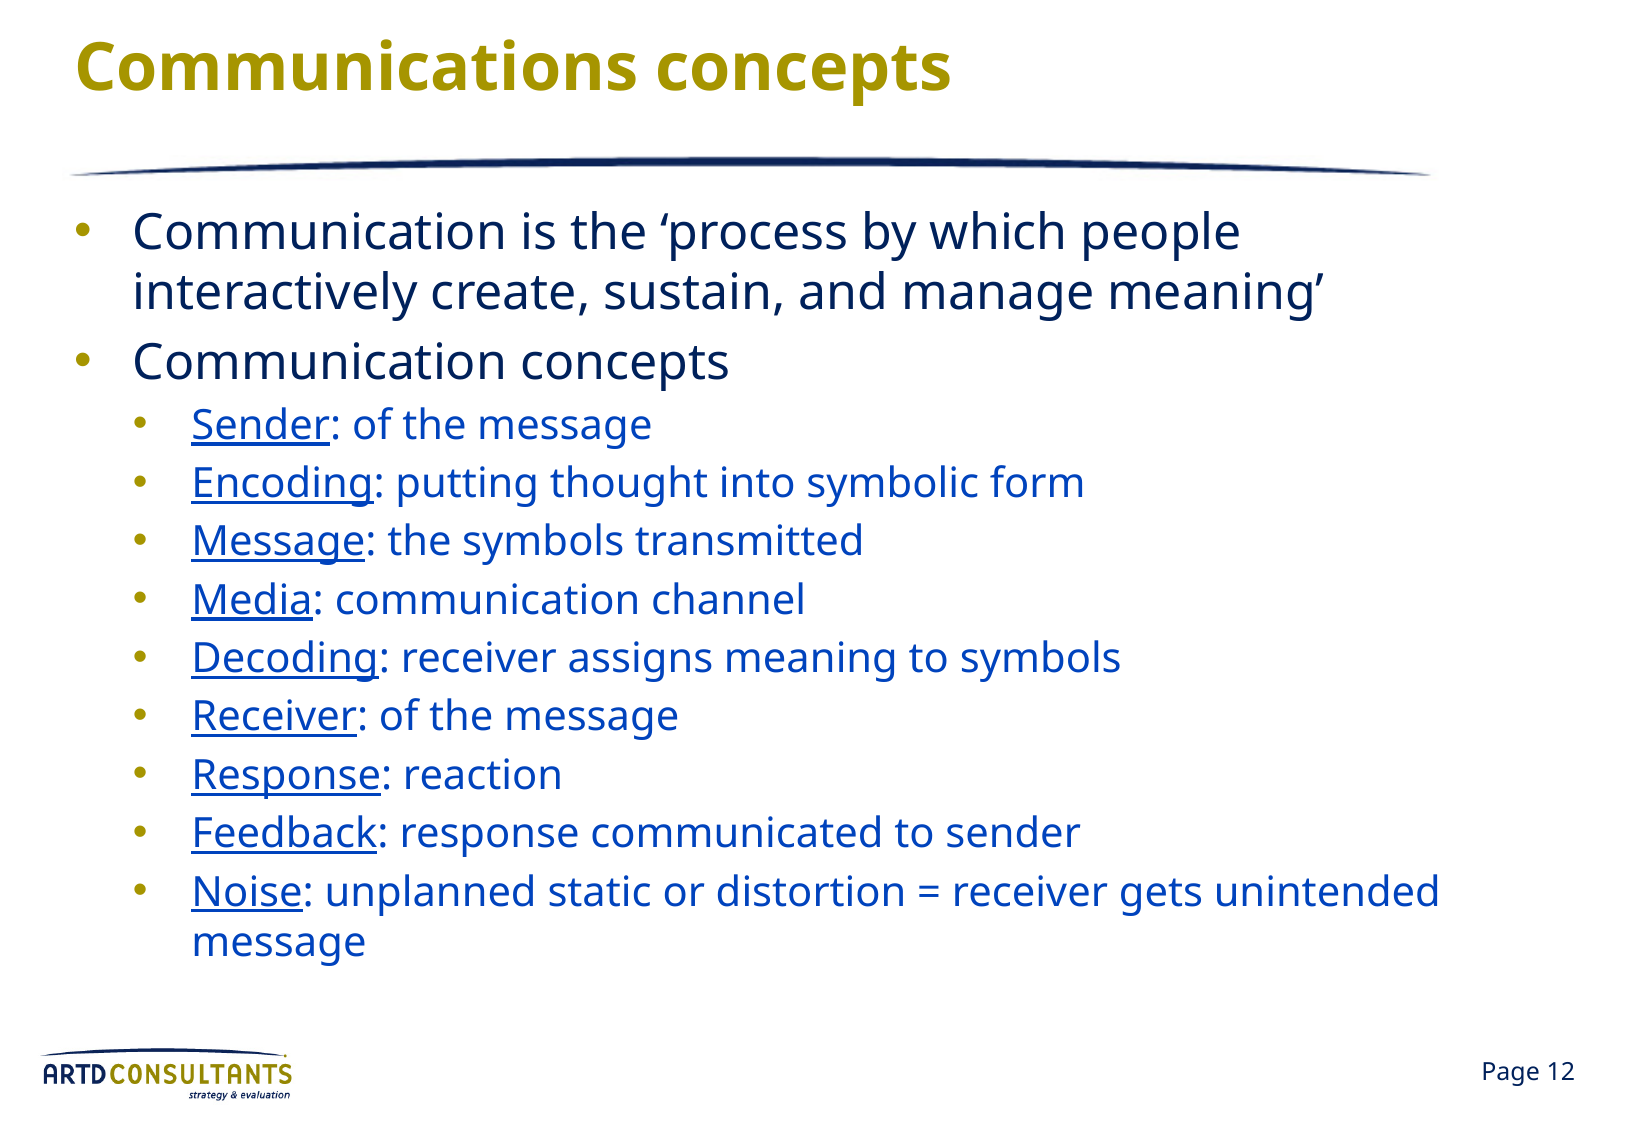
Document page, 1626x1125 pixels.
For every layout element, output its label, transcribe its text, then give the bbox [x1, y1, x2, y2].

slide_number Page 12 [1210, 1042, 1591, 1103]
picture [62, 152, 1446, 188]
title Communications concepts [73, 23, 1482, 176]
list Communication is the ‘process by which people interactively create, sustain, and manage meaning’ Communication concepts Sender: of the message Encoding: putting thought into symbolic form Message: the symbols transmitted Media: communication channel Decoding: receiver assigns meaning to symbols Receiver: of the message Response: reaction Feedback: response communicated to sender Noise: unplanned static or distortion = receiver gets unintended message [73, 198, 1482, 1012]
picture [27, 1042, 301, 1108]
